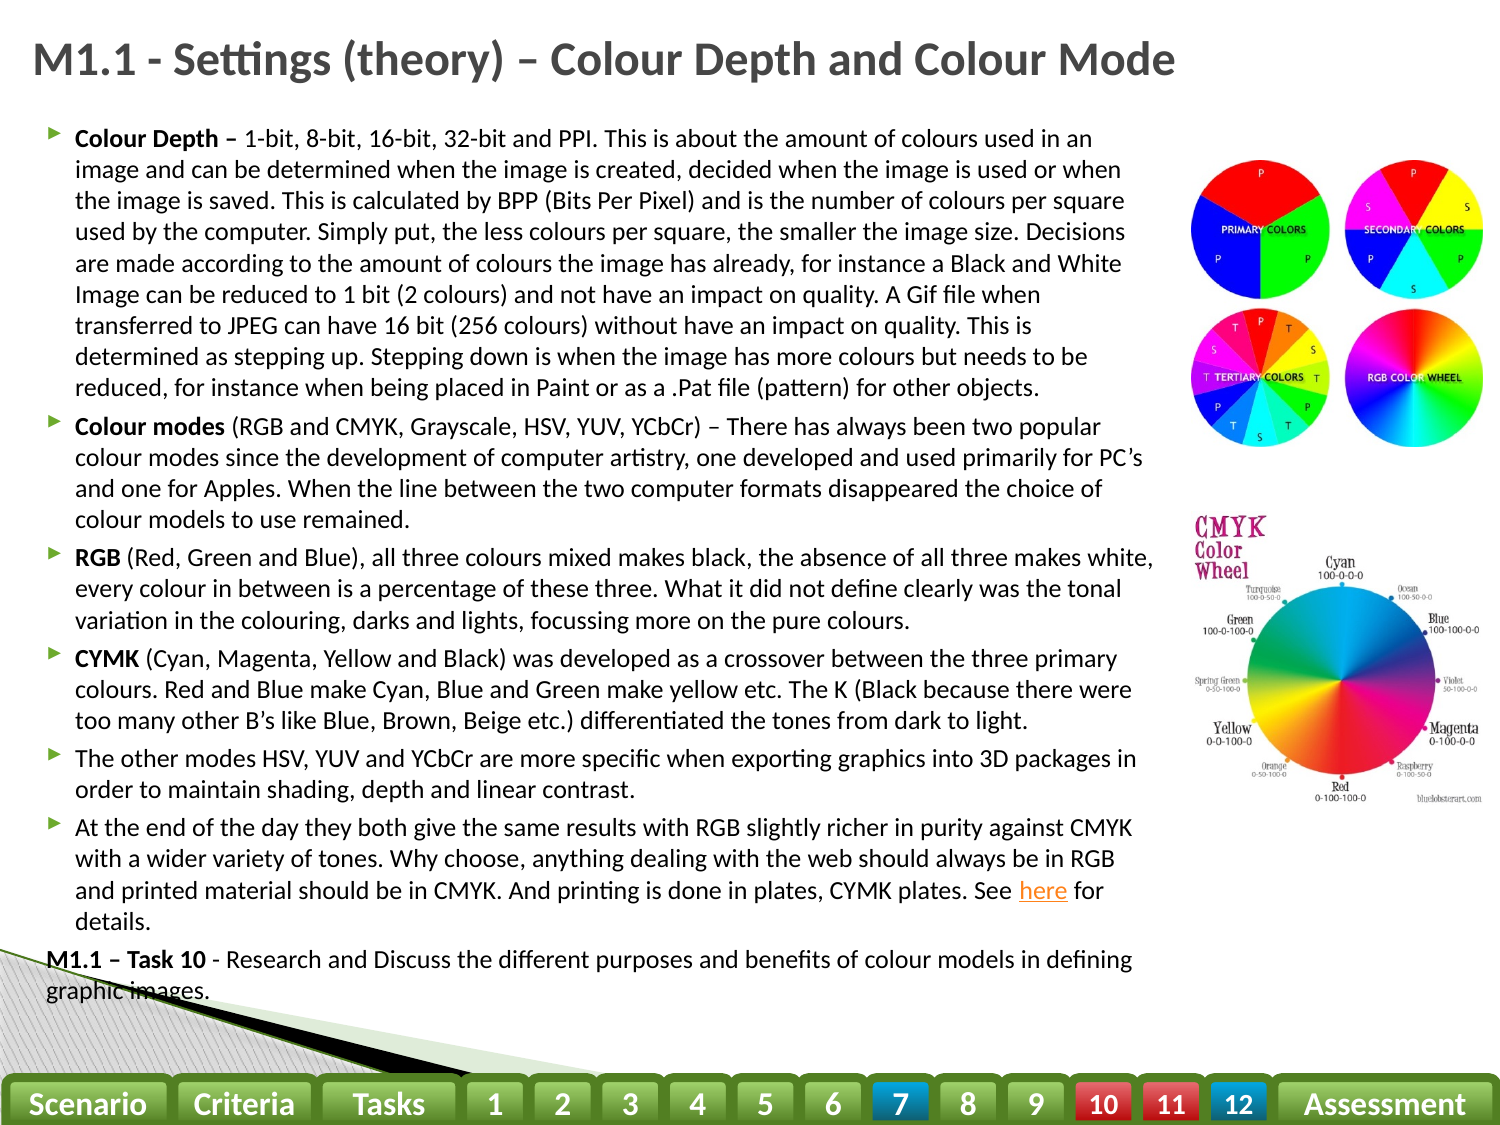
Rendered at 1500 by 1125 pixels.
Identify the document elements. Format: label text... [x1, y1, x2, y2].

list Colour Depth – 1-bit, 8-bit, 16-bit, 32-bit and PPI. This is about the amount of colours used in an image and can be determined when the image is created, decided when the image is used or when the image is saved. This is calculated by BPP (Bits Per Pixel) and is the number of colours per square used by the computer. Simply put, the less colours per square, the smaller the image size. Decisions are made according to the amount of colours the image has already, for instance a Black and White Image can be reduced to 1 bit (2 colours) and not have an impact on quality. A Gif file when transferred to JPEG can have 16 bit (256 colours) without have an impact on quality. This is determined as stepping up. Stepping down is when the image has more colours but needs to be reduced, for instance when being placed in Paint or as a .Pat file (pattern) for other objects. Colour modes (RGB and CMYK, Grayscale, HSV, YUV, YCbCr) – There has always been two popular colour modes since the development of computer artistry, one developed and used primarily for PC’s and one for Apples. When the line between the two computer formats disappeared the choice of colour models to use remained. RGB (Red, Green and Blue), all three colours mixed makes black, the absence of all three makes white, every colour in between is a percentage of these three. What it did not define clearly was the tonal variation in the colouring, darks and lights, focussing more on the pure colours. CYMK (Cyan, Magenta, Yellow and Black) was developed as a crossover between the three primary colours. Red and Blue make Cyan, Blue and Green make yellow etc. The K (Black because there were too many other B’s like Blue, Brown, Beige etc.) differentiated the tones from dark to light. The other modes HSV, YUV and YCbCr are more specific when exporting graphics into 3D packages in order to maintain shading, depth and linear contrast. At the end of the day they both give the same results with RGB slightly richer in purity against CMYK with a wider variety of tones. Why choose, anything dealing with the web should always be in RGB and printed material should be in CMYK. And printing is done in plates, CYMK plates. See here for details. M1.1 – Task 10 - Research and Discuss the different purposes and benefits of colour models in defining graphic images. [31, 113, 1176, 1012]
picture [1190, 160, 1483, 447]
picture [1190, 511, 1483, 806]
text_box M1.1 - Settings (theory) – Colour Depth and Colour Mode [17, 19, 1489, 94]
